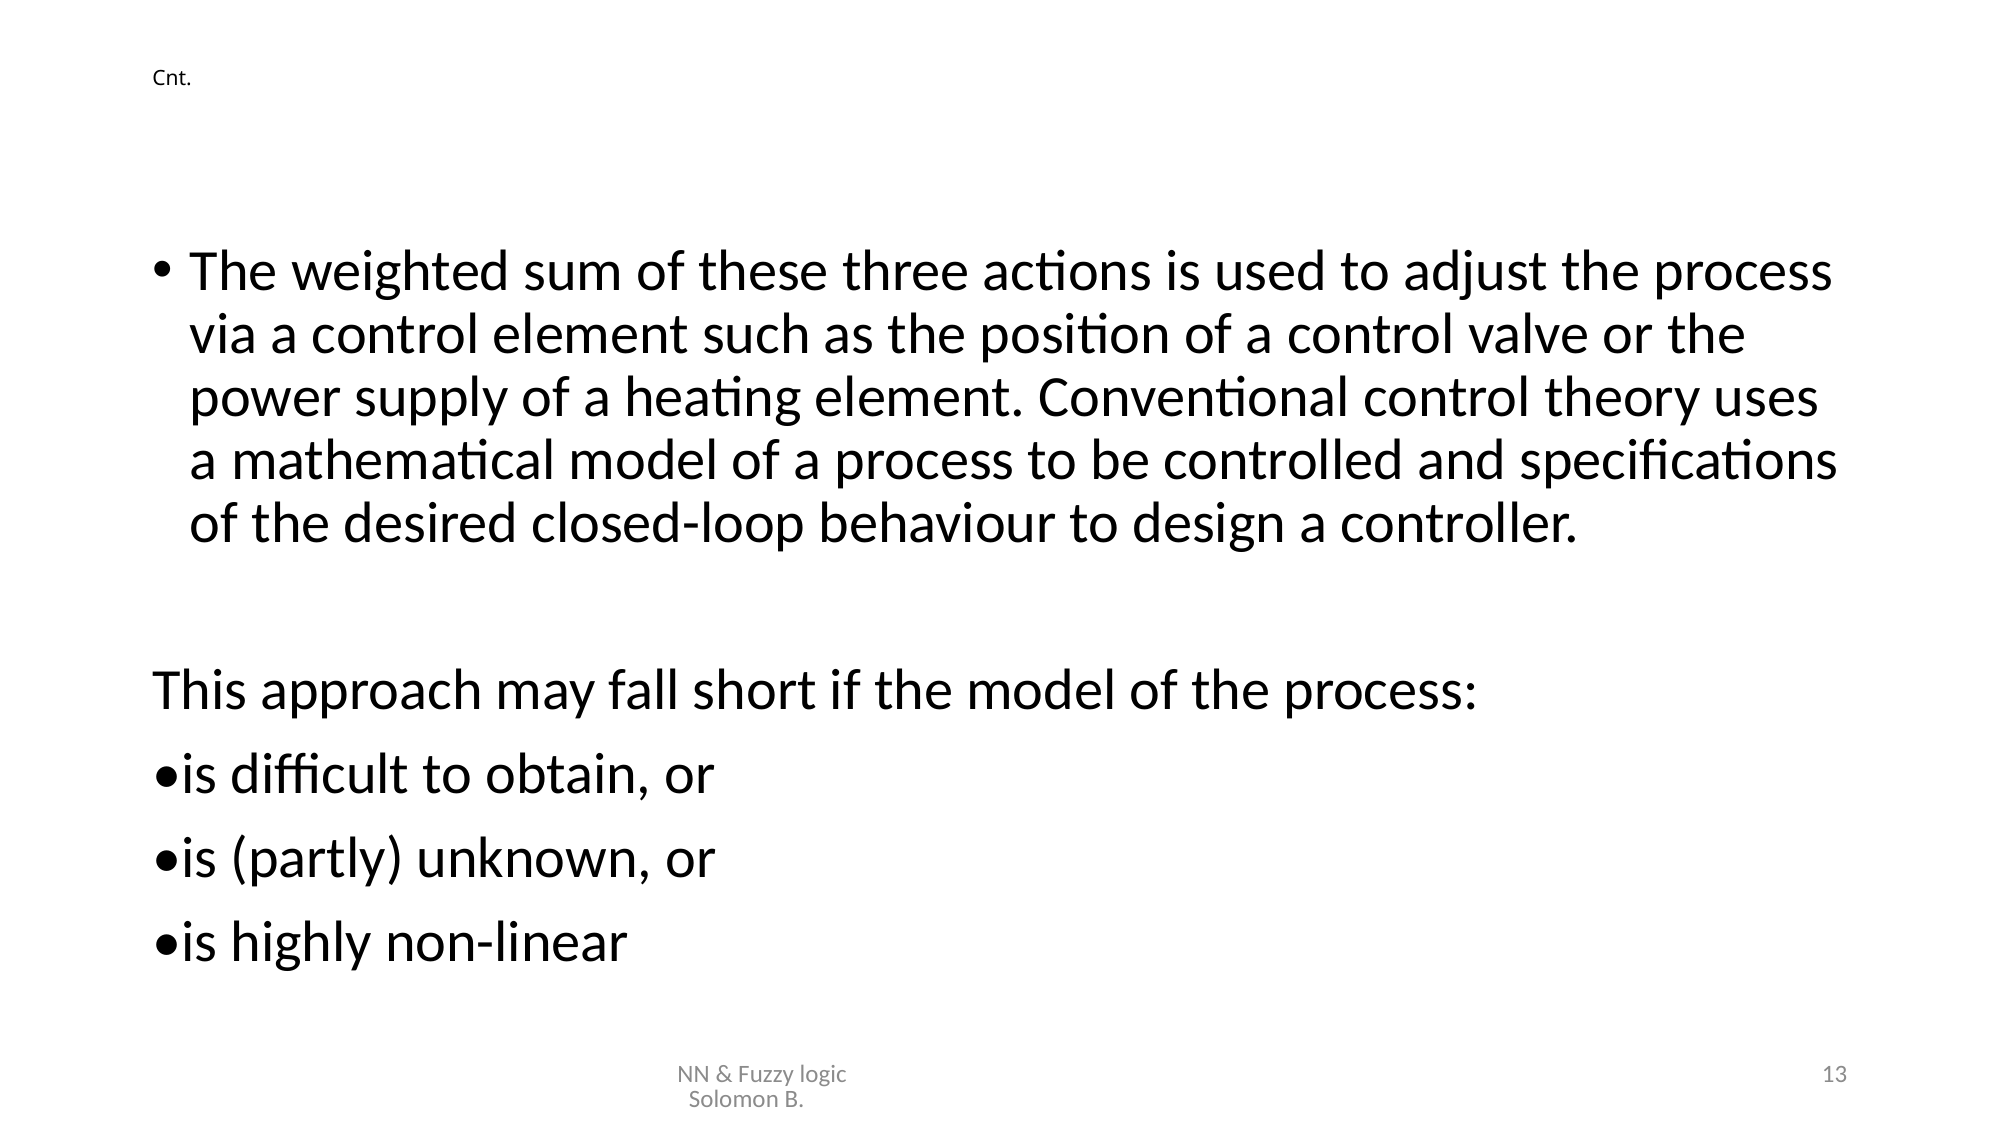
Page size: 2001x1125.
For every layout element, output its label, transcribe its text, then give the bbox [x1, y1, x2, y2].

slide_number 13 [1412, 1042, 1863, 1103]
footer NN & Fuzzy logic Solomon B. [662, 1042, 1338, 1103]
title Cnt. [137, 59, 1863, 98]
list The weighted sum of these three actions is used to adjust the process via a control element such as the position of a control valve or the power supply of a heating element. Conventional control theory uses a mathematical model of a process to be controlled and specifications of the desired closed-loop behaviour to design a controller. This approach may fall short if the model of the process: •is difficult to obtain, or •is (partly) unknown, or •is highly non-linear [137, 141, 1863, 1014]
